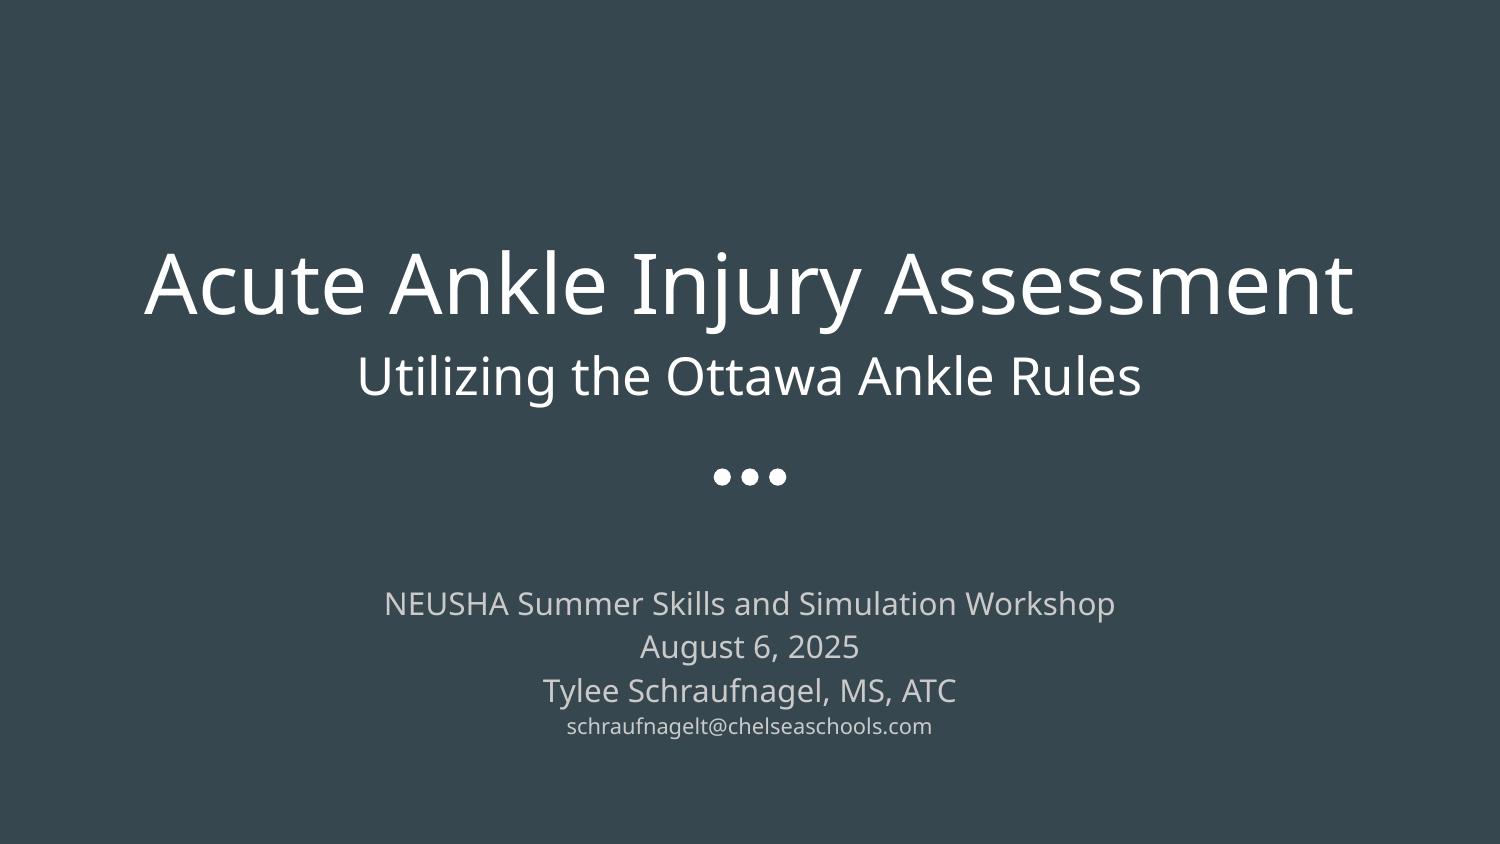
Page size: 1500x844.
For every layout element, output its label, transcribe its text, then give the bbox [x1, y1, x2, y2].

title Acute Ankle Injury Assessment Utilizing the Ottawa Ankle Rules [110, 182, 1390, 467]
subtitle NEUSHA Summer Skills and Simulation Workshop August 6, 2025 Tylee Schraufnagel, MS, ATC schraufnagelt@chelseaschools.com [110, 567, 1390, 757]
